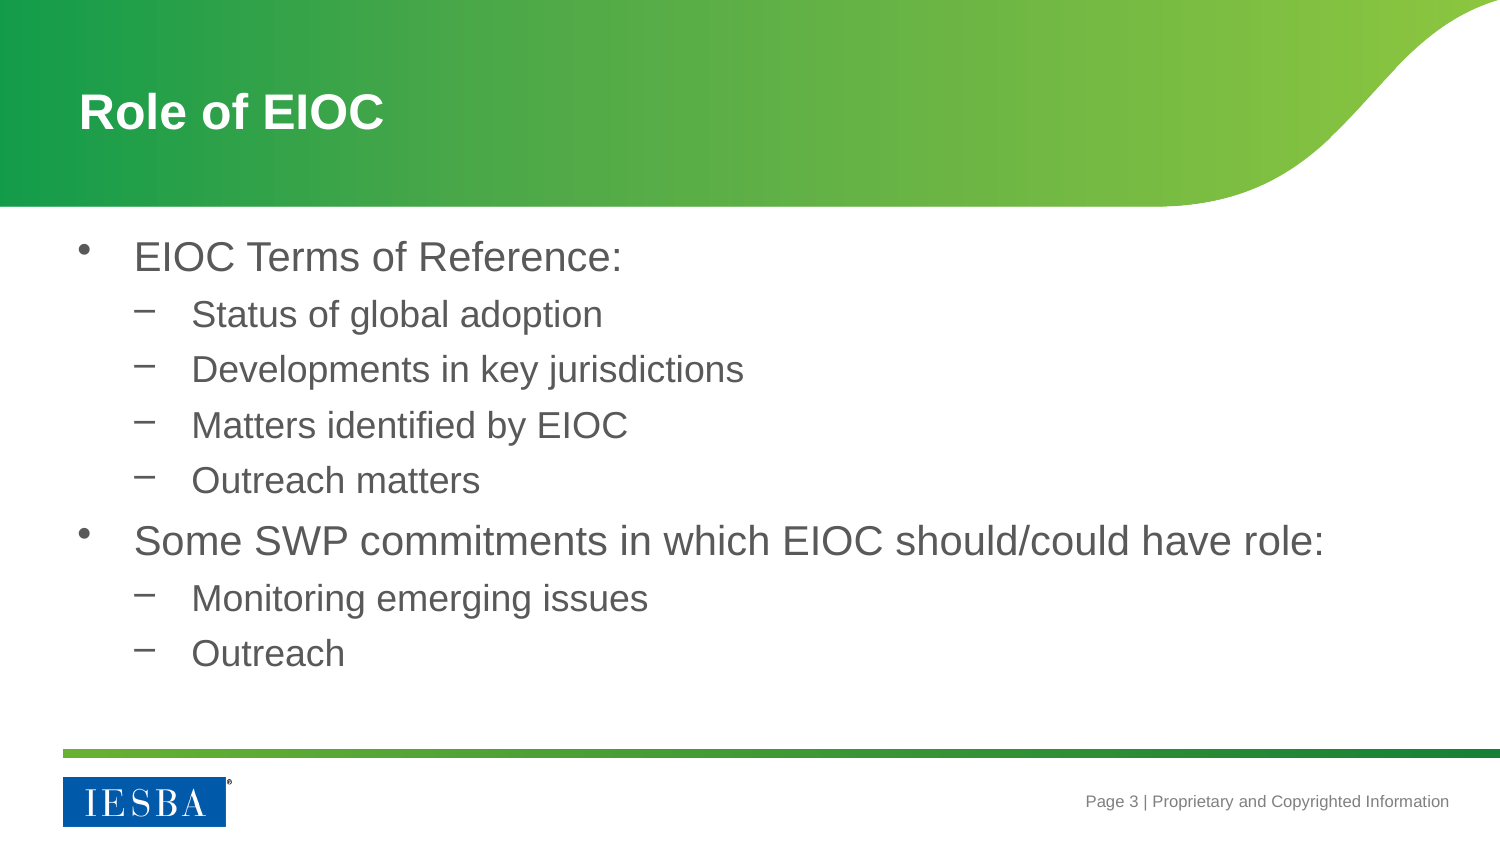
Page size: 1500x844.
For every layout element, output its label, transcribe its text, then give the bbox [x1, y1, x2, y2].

title Role of EIOC [78, 76, 1317, 143]
picture [63, 777, 232, 827]
picture [0, 0, 1500, 207]
list EIOC Terms of Reference: Status of global adoption Developments in key jurisdictions Matters identified by EIOC Outreach matters Some SWP commitments in which EIOC should/could have role: Monitoring emerging issues Outreach [62, 221, 1444, 766]
